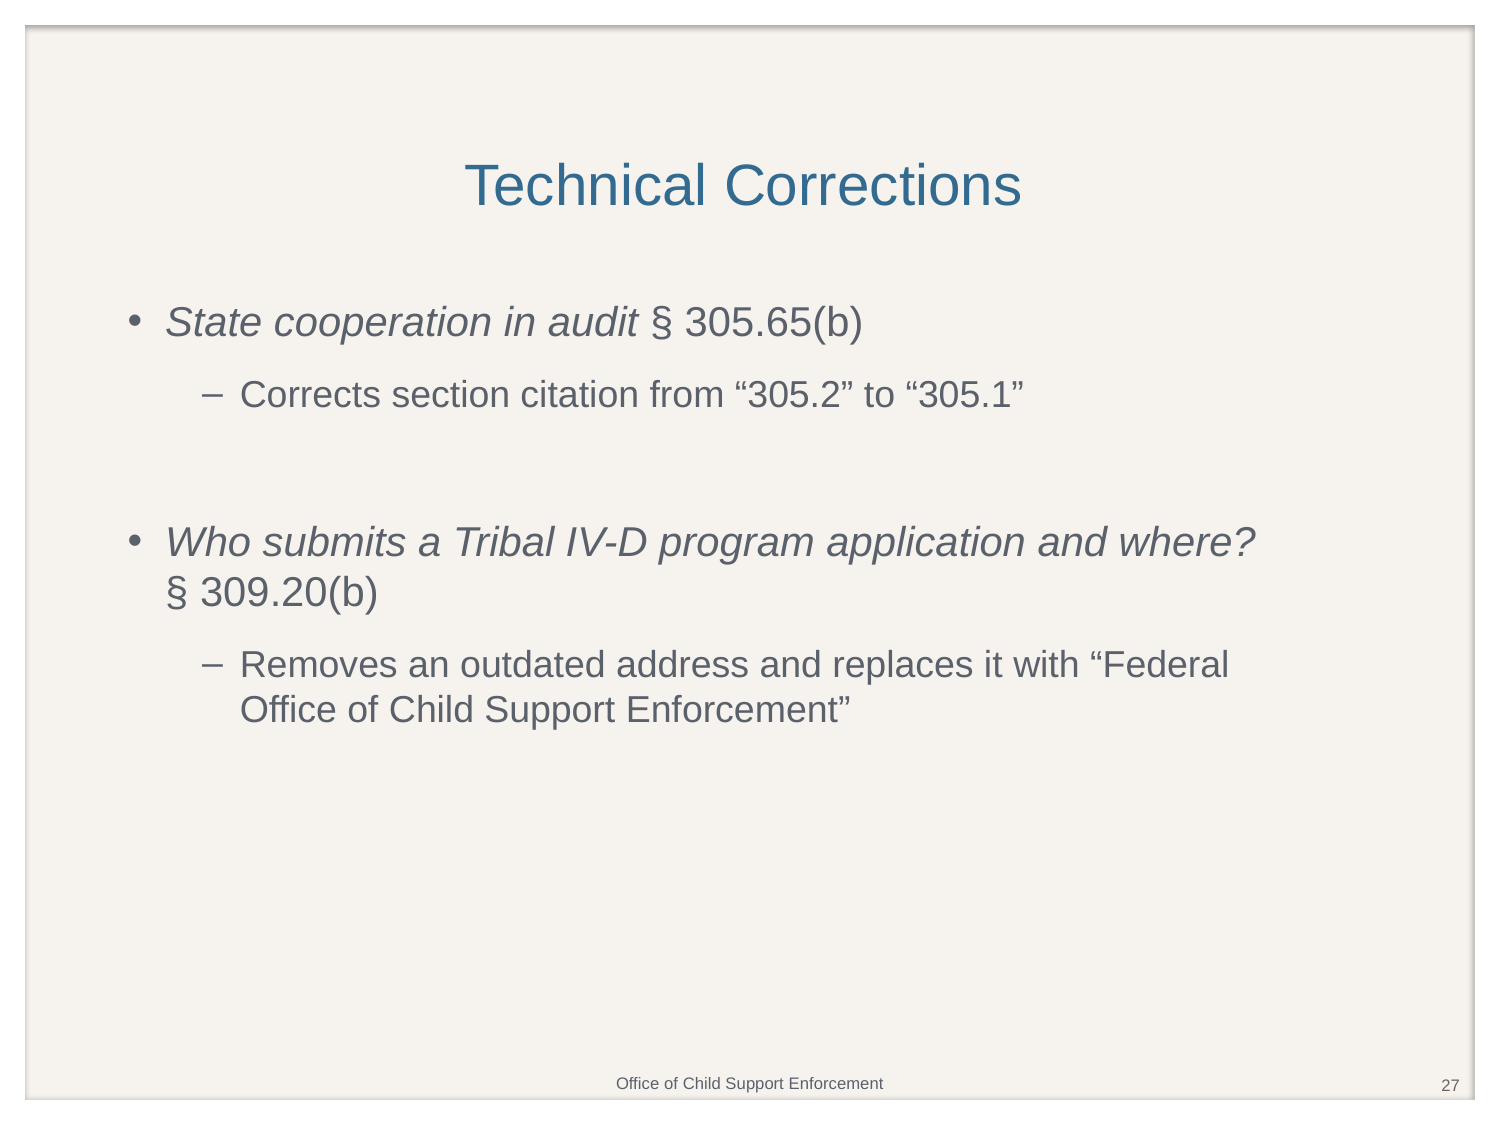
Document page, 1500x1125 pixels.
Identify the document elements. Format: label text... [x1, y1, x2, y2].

list State cooperation in audit § 305.65(b) Corrects section citation from “305.2” to “305.1” Who submits a Tribal IV-D program application and where? § 309.20(b) Removes an outdated address and replaces it with “Federal Office of Child Support Enforcement” [112, 287, 1350, 875]
title Technical Corrections [112, 139, 1375, 225]
slide_number 27 [1125, 1067, 1475, 1103]
